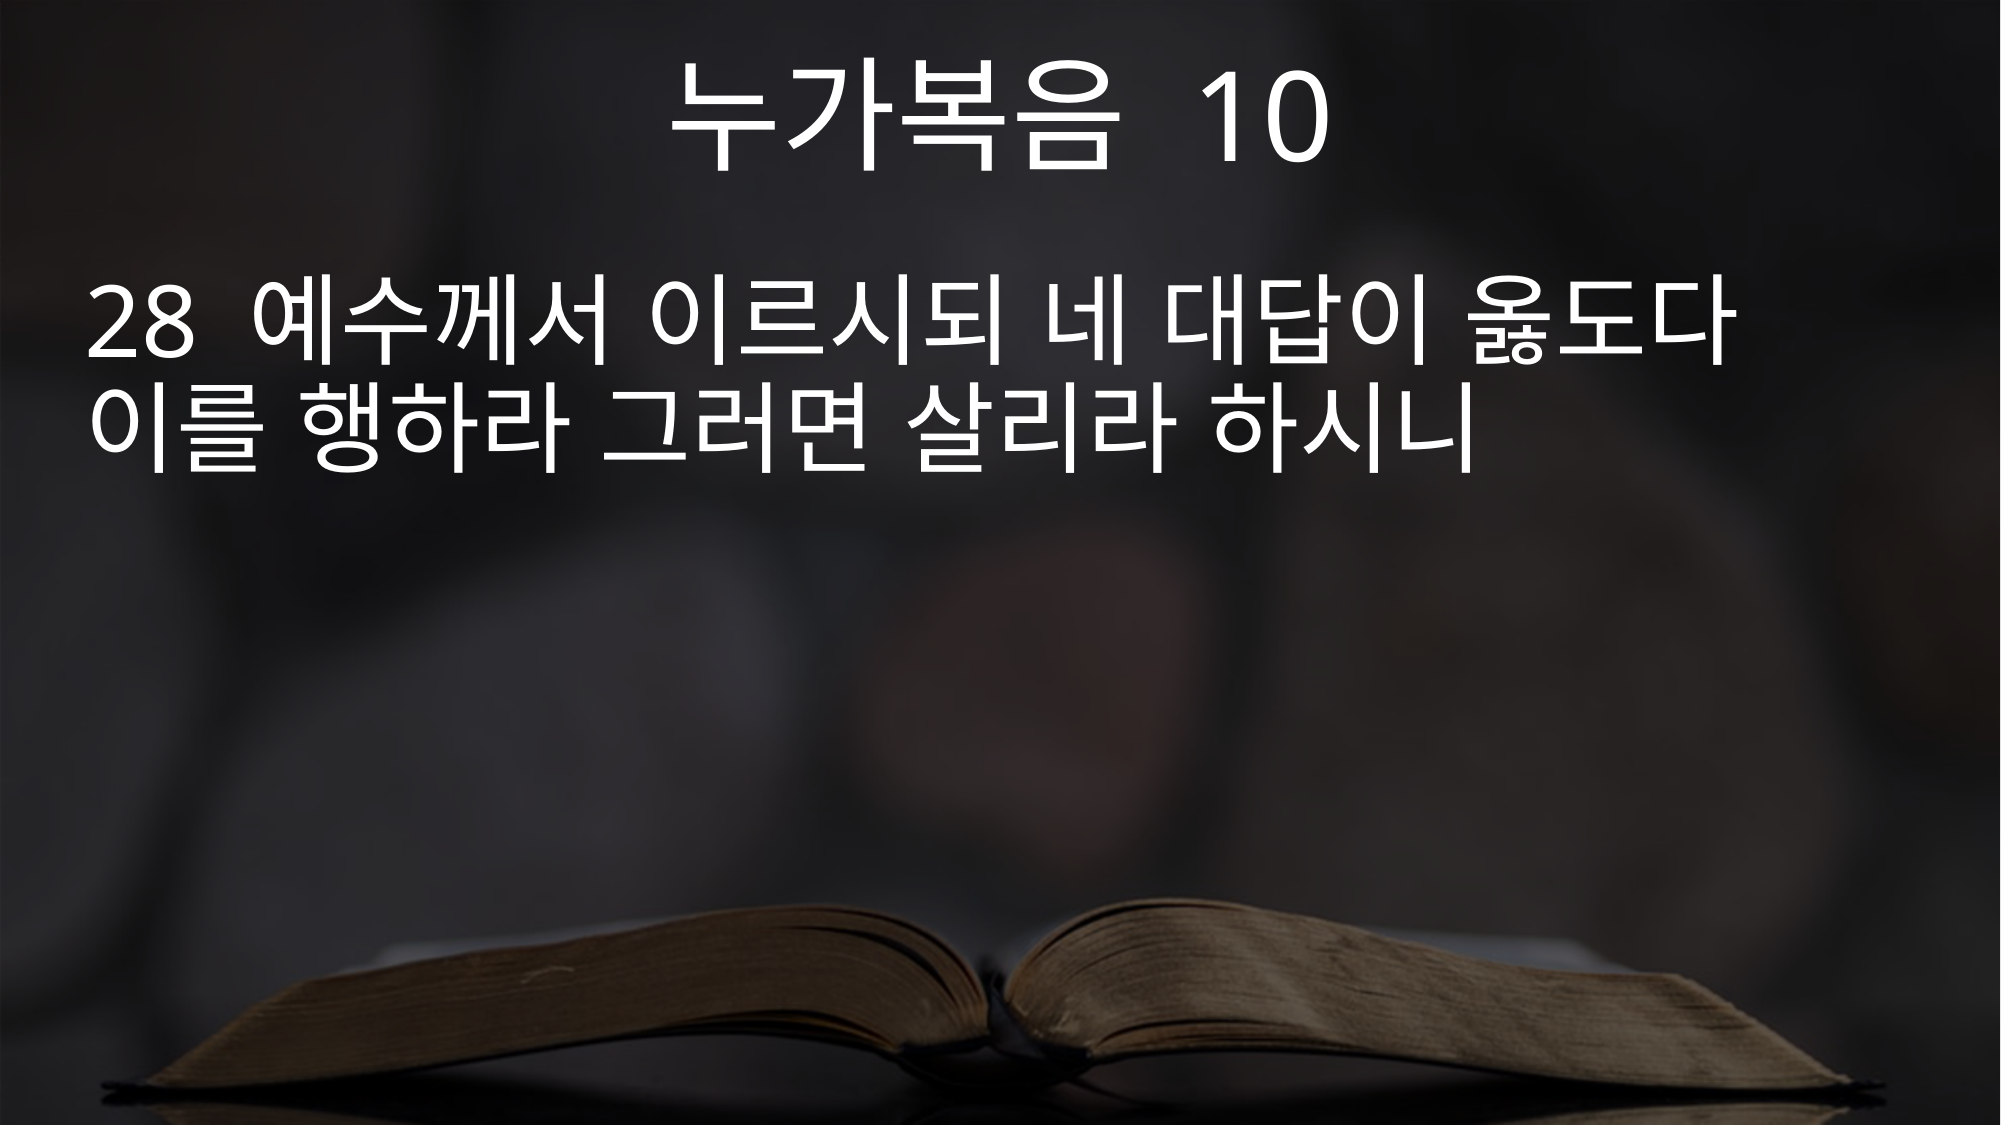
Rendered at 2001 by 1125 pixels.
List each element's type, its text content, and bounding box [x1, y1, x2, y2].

list 28 예수께서 이르시되 네 대답이 옳도다 이를 행하라 그러면 살리라 하시니 [69, 263, 1953, 423]
picture [0, 0, 2001, 1125]
footer 누가복음 10 [0, 32, 2000, 192]
